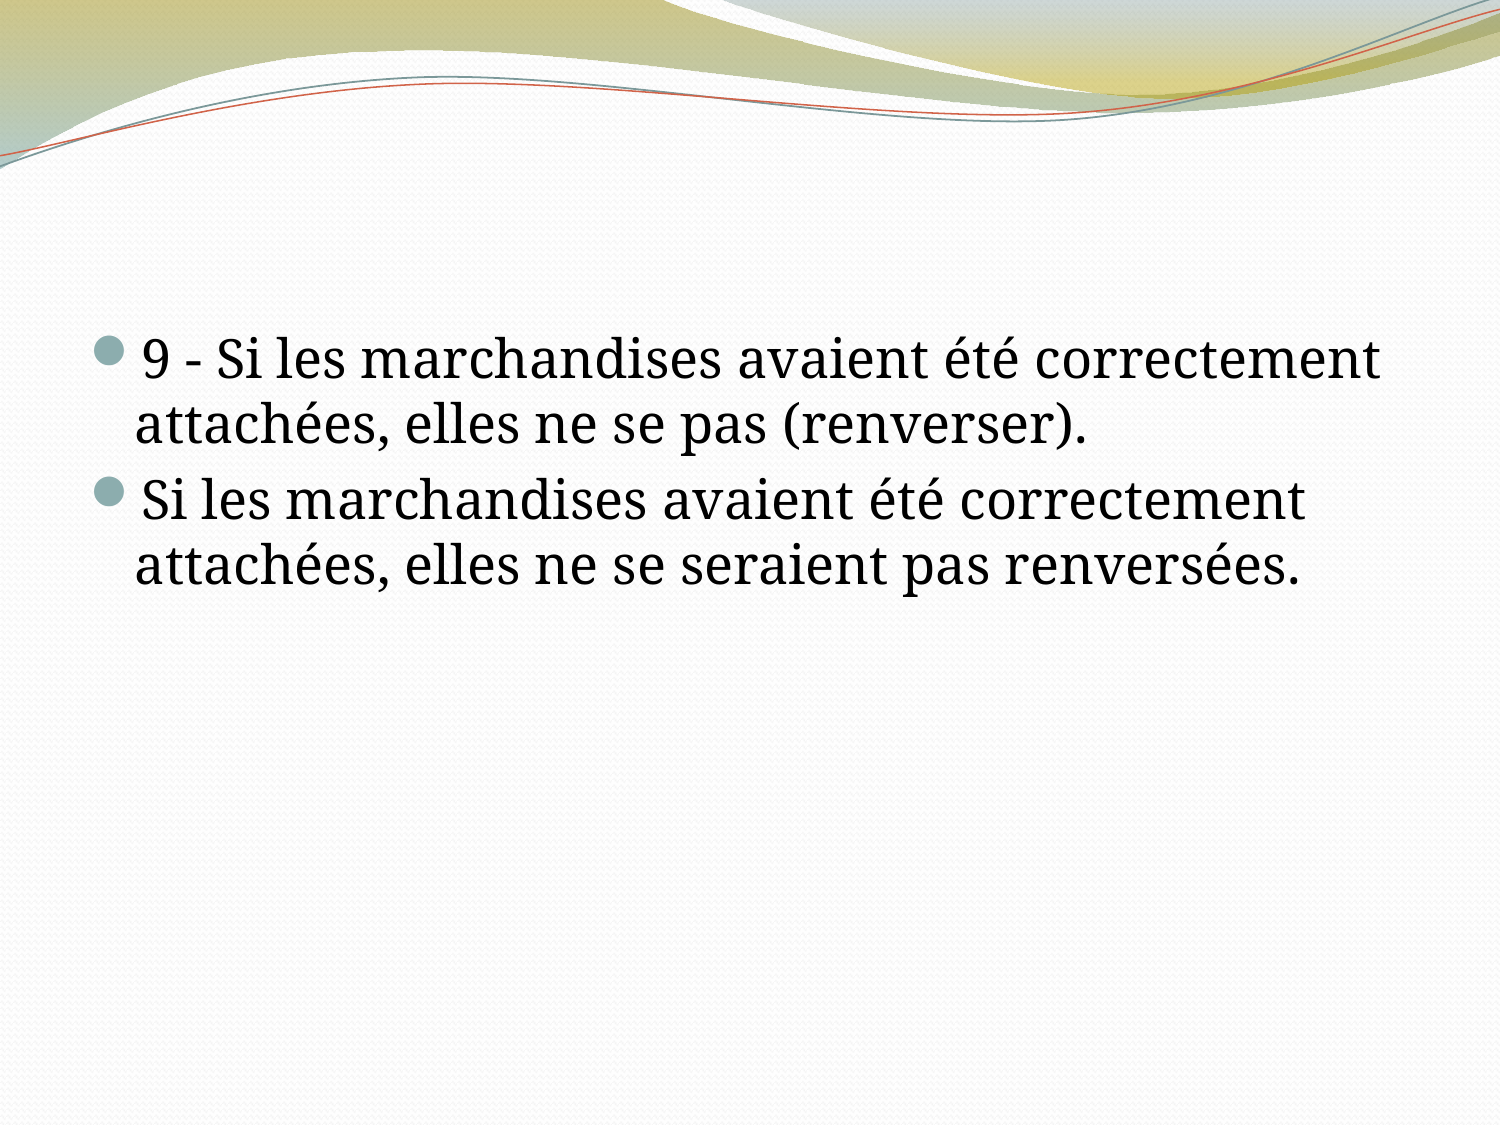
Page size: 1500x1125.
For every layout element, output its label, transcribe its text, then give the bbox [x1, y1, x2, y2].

list 9 - Si les marchandises avaient été correctement attachées, elles ne se pas (renverser). Si les marchandises avaient été correctement attachées, elles ne se seraient pas renversées. [75, 317, 1425, 1038]
